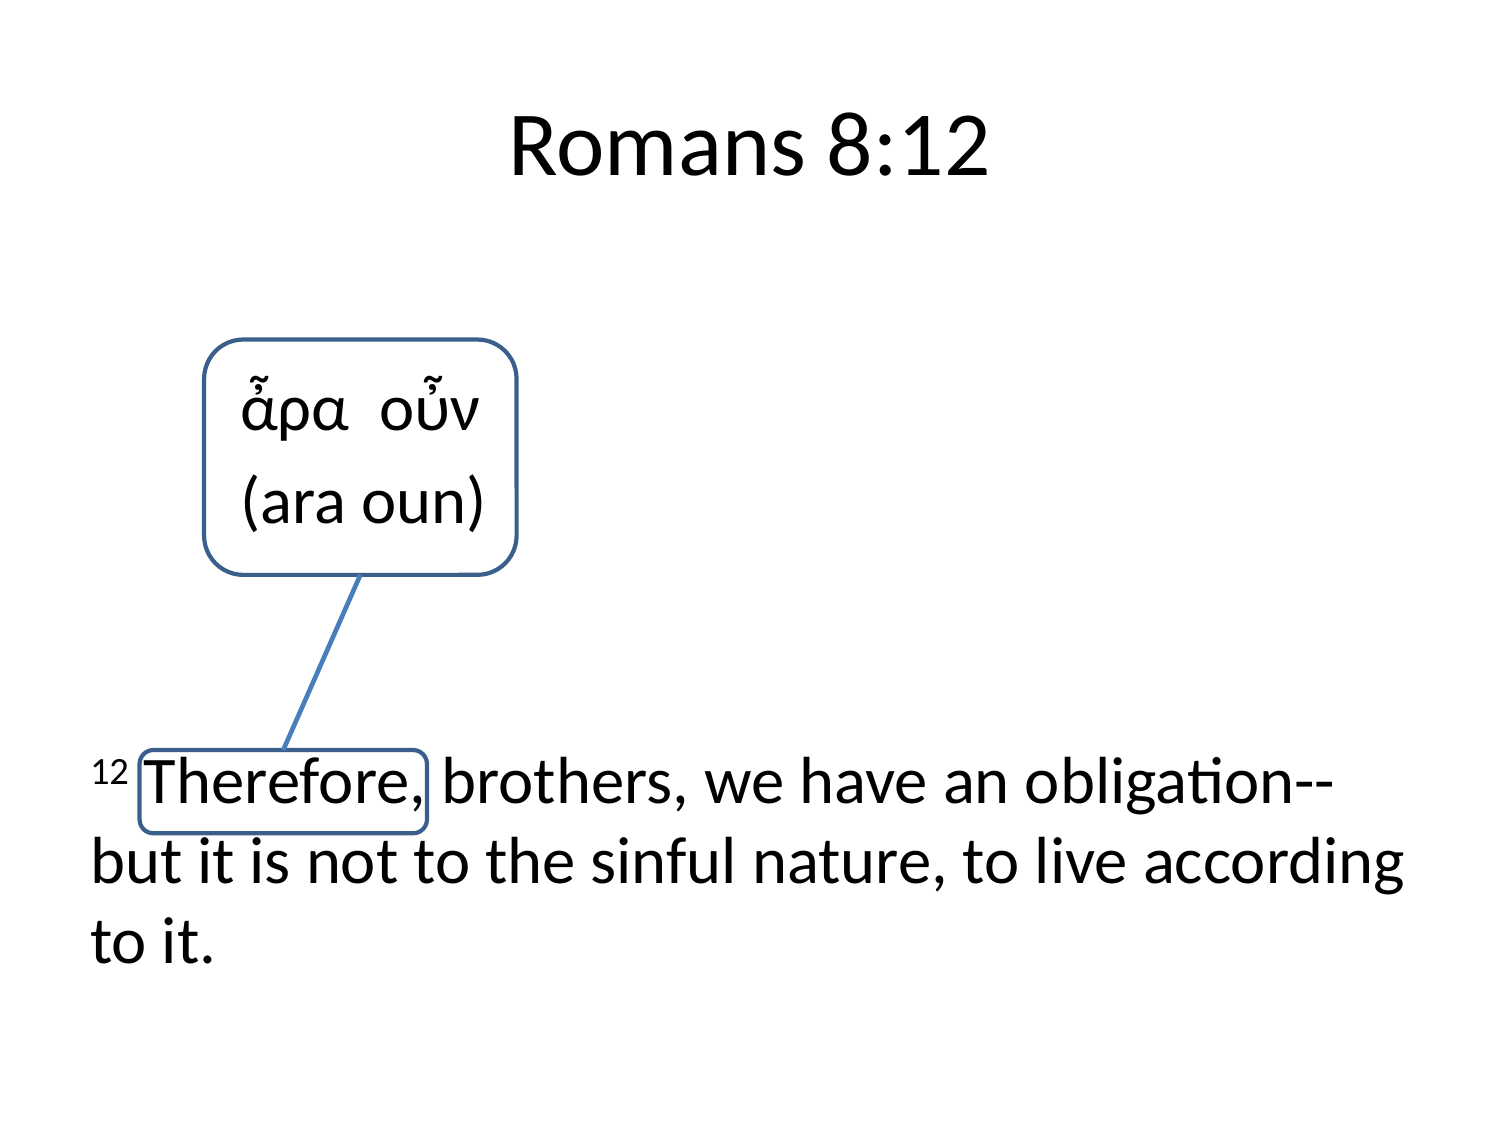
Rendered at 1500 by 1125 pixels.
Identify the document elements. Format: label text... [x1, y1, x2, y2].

text_box [201, 337, 519, 577]
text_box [283, 574, 361, 751]
list ἆρα οὖν (ara oun) 12 Therefore, brothers, we have an obligation--but it is not to the sinful nature, to live according to it. [75, 262, 1425, 1005]
title Romans 8:12 [75, 45, 1425, 233]
text_box [137, 747, 430, 836]
